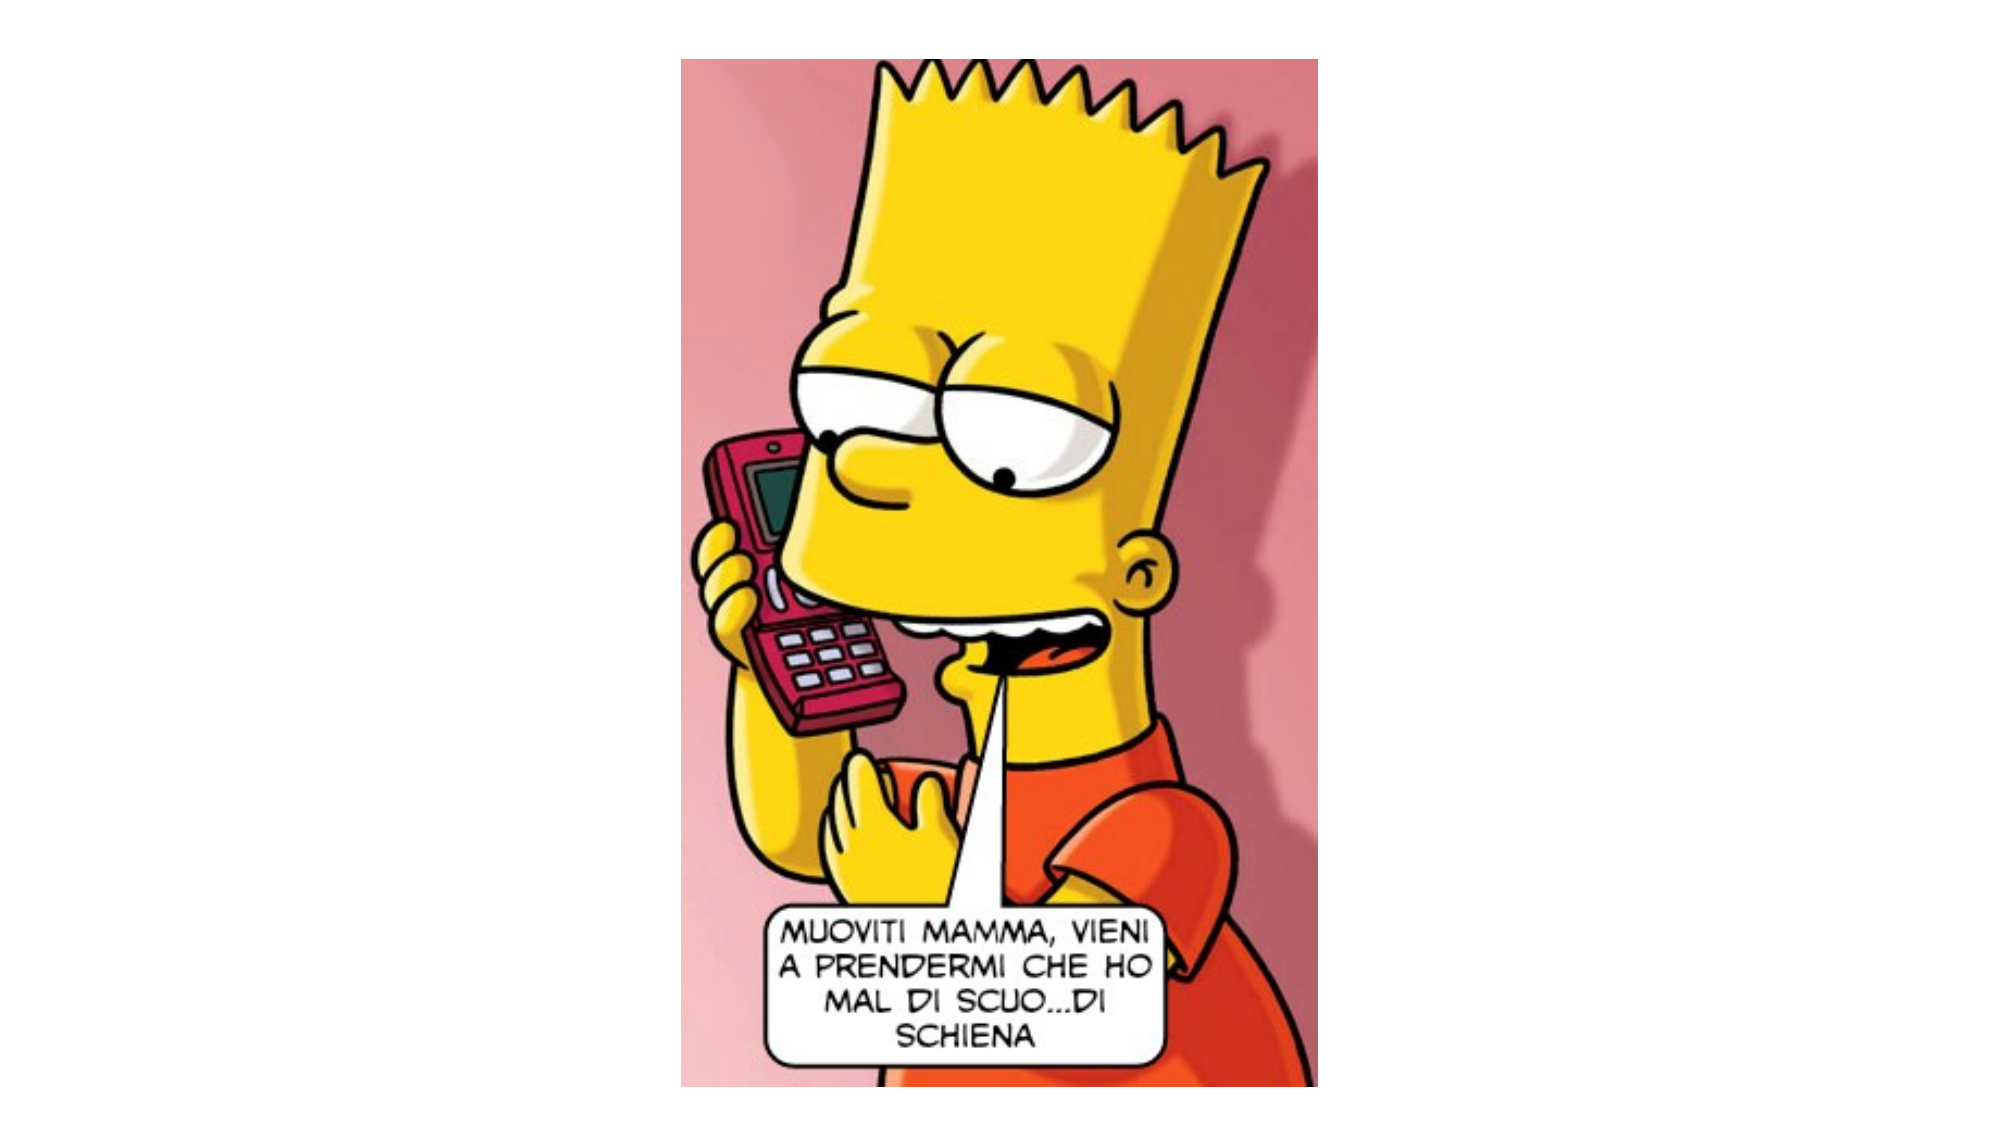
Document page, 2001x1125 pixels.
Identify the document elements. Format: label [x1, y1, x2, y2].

list [681, 59, 1318, 1087]
